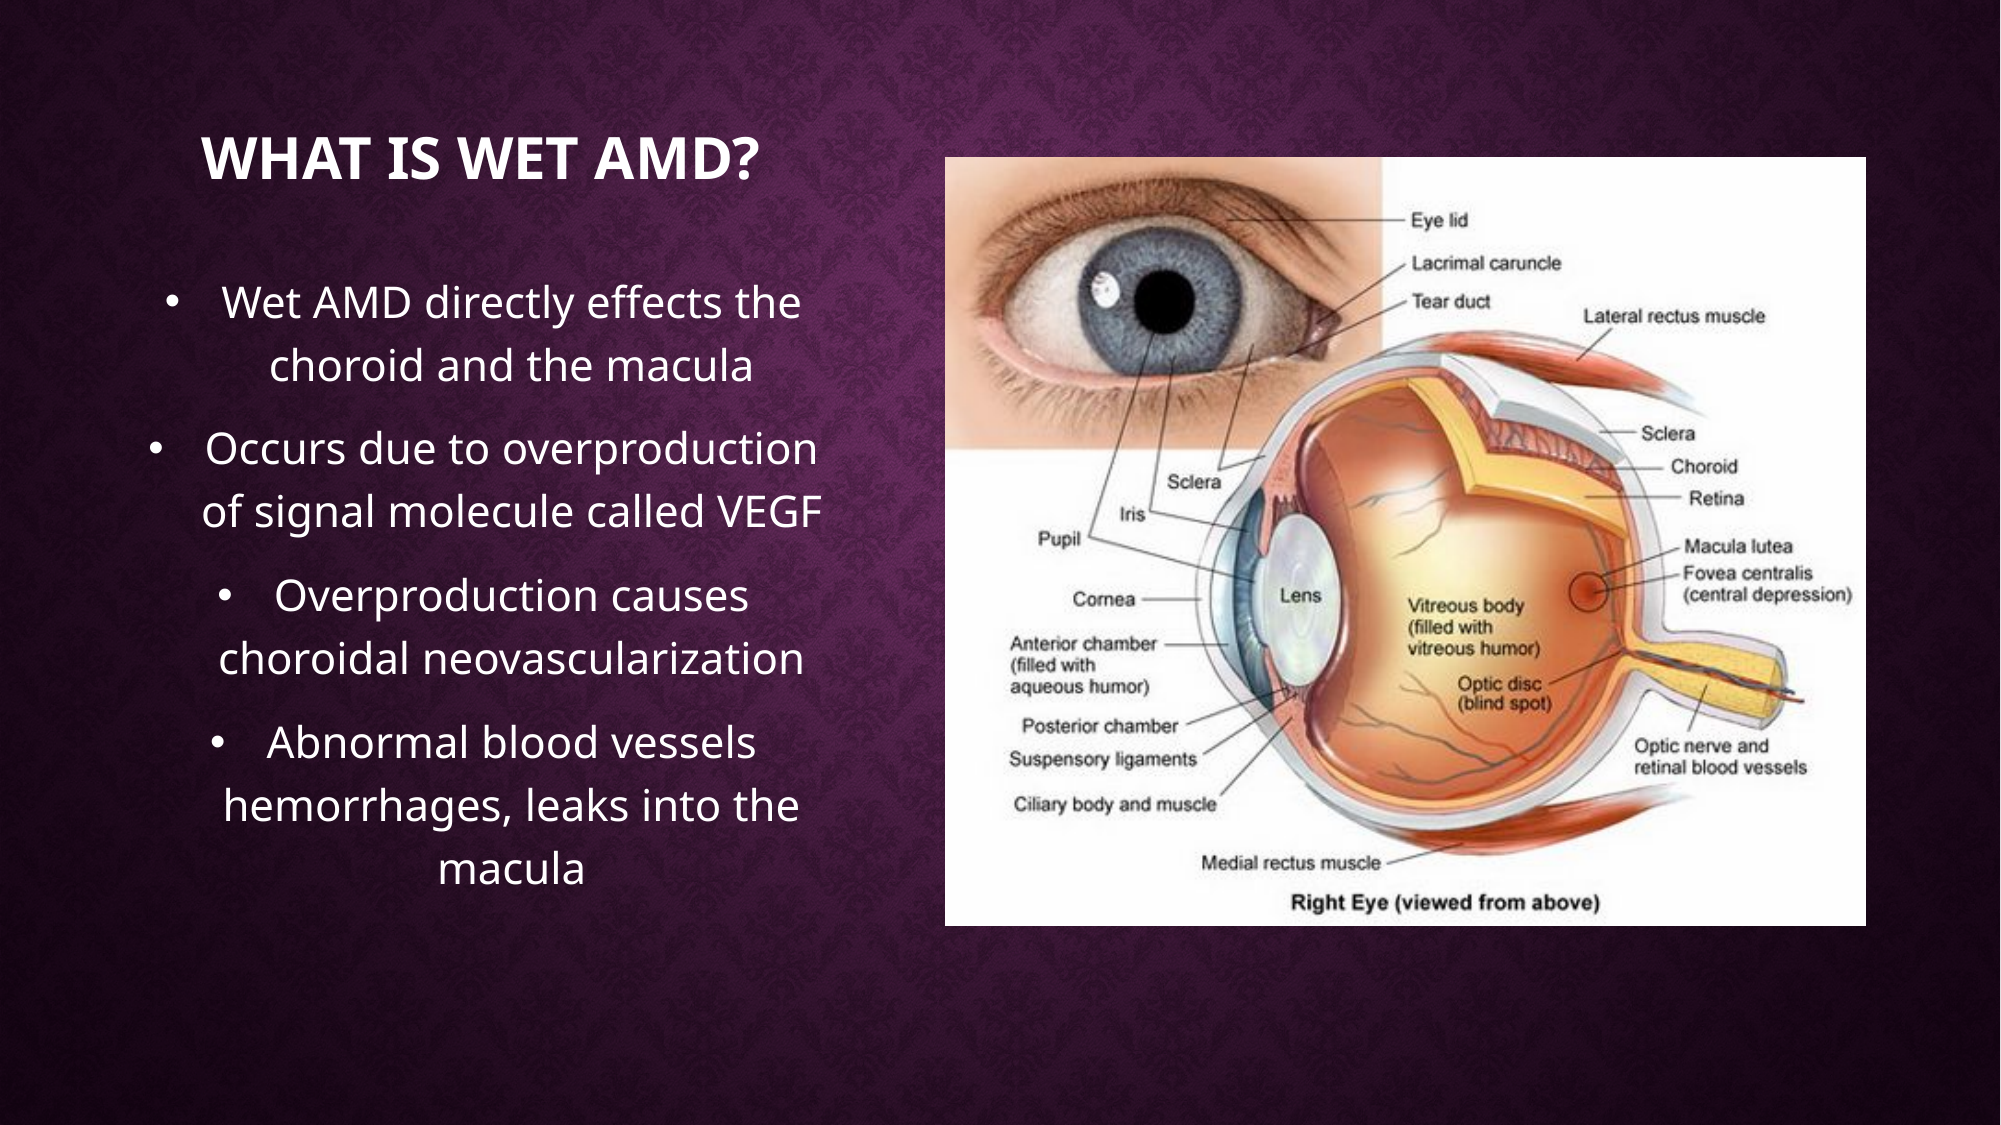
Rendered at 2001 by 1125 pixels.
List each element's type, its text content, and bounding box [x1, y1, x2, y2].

title What is Wet AMD? [158, 76, 804, 200]
list Wet AMD directly effects the choroid and the macula Occurs due to overproduction of signal molecule called VEGF Overproduction causes choroidal neovascularization Abnormal blood vessels hemorrhages, leaks into the macula [119, 256, 848, 967]
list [945, 157, 1867, 926]
